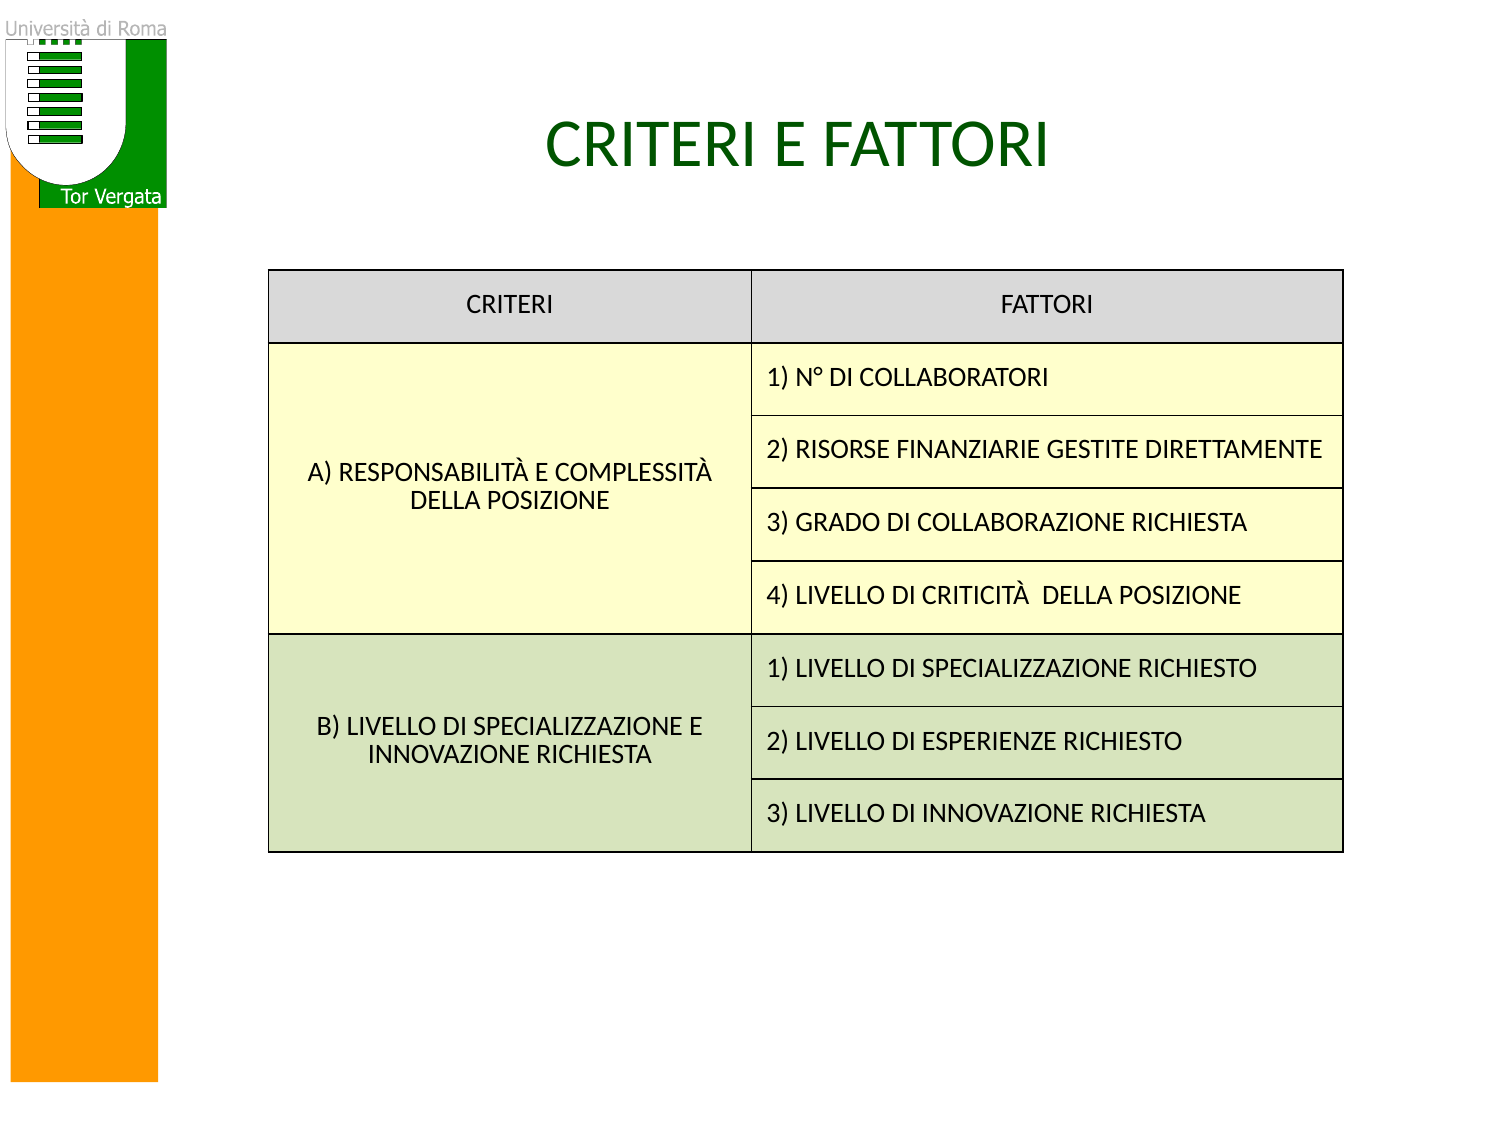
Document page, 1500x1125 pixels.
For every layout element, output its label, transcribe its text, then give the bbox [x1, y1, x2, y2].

table_header CRITERI [269, 271, 751, 342]
table_cell A) RESPONSABILITÀ E COMPLESSITÀ DELLA POSIZIONE [269, 344, 751, 633]
title CRITERI E FATTORI [171, 45, 1425, 233]
table_cell 2) LIVELLO DI ESPERIENZE RICHIESTO [752, 707, 1342, 778]
table_cell B) LIVELLO DI SPECIALIZZAZIONE E INNOVAZIONE RICHIESTA [269, 635, 751, 851]
table_header FATTORI [752, 271, 1342, 342]
table_cell 4) LIVELLO DI CRITICITÀ DELLA POSIZIONE [752, 562, 1342, 633]
table_cell 2) RISORSE FINANZIARIE GESTITE DIRETTAMENTE [752, 416, 1342, 487]
table_cell 1) N° DI COLLABORATORI [752, 344, 1342, 415]
table_cell 3) GRADO DI COLLABORAZIONE RICHIESTA [752, 489, 1342, 560]
table_cell 1) LIVELLO DI SPECIALIZZAZIONE RICHIESTO [752, 635, 1342, 706]
table_cell 3) LIVELLO DI INNOVAZIONE RICHIESTA [752, 780, 1342, 851]
